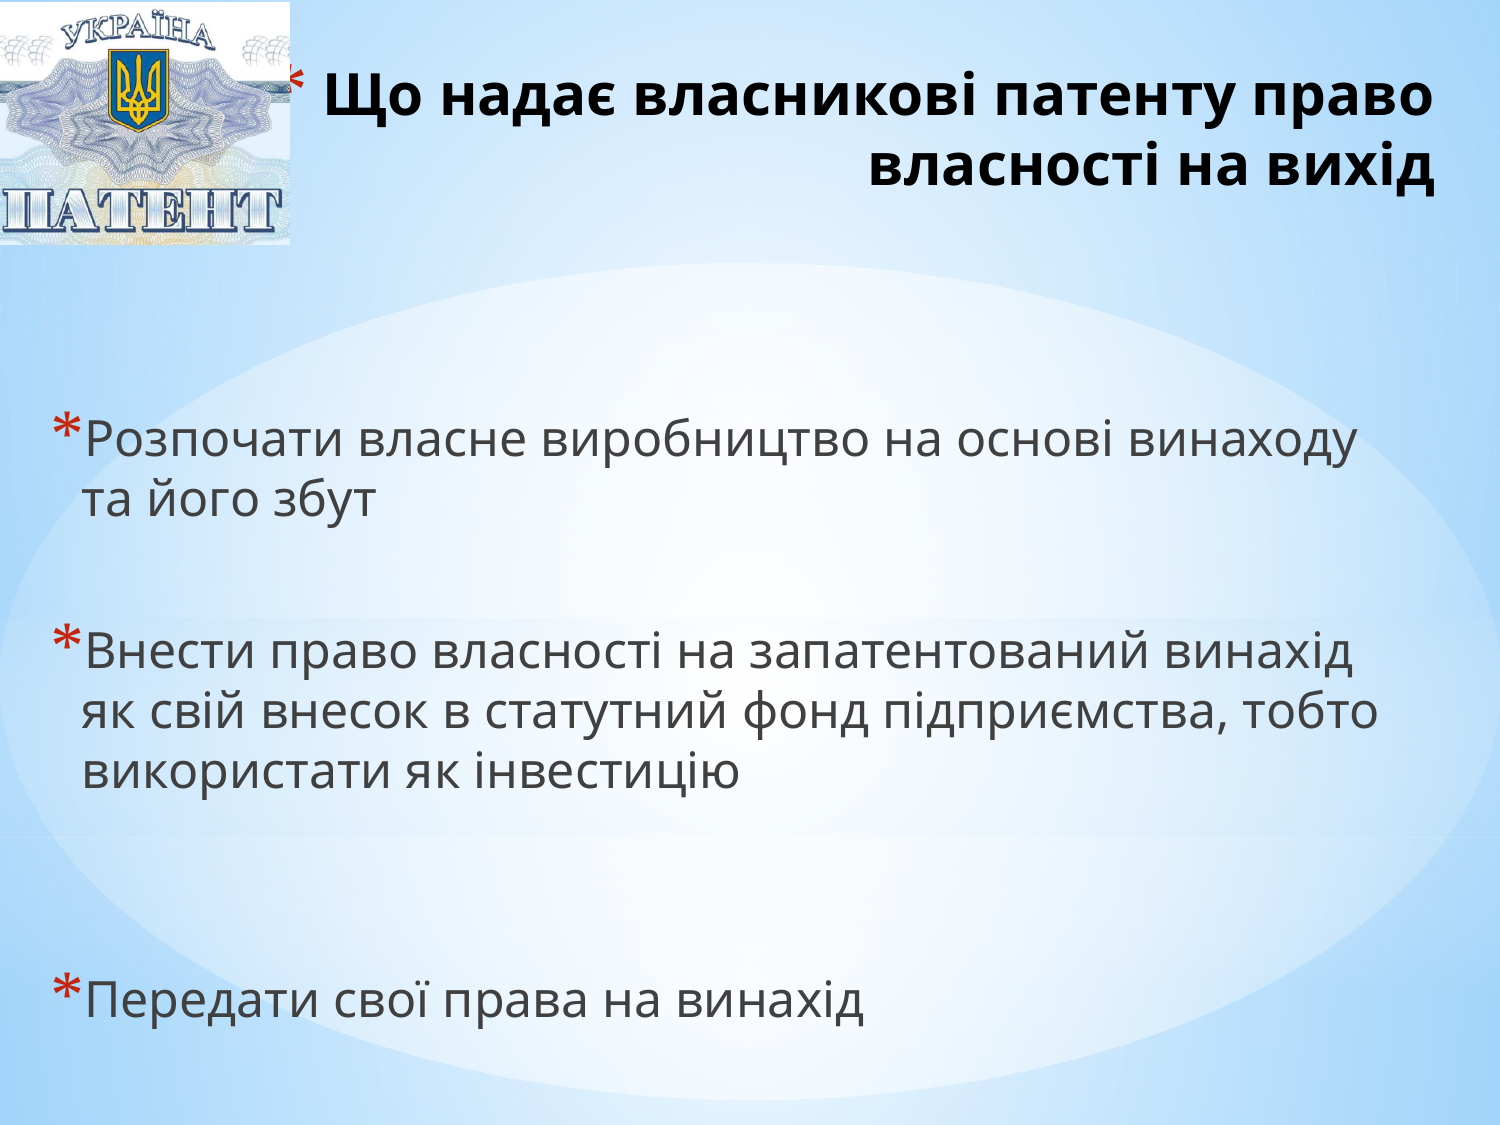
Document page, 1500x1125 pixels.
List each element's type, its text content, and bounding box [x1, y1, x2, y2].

title Що надає власникові патенту право власності на вихід [295, 50, 1450, 238]
text_box Розпочати власне виробництво на основі винаходу та його збут Внести право власності на запатентований винахід як свій внесок в статутний фонд підприємства, тобто використати як інвестицію Передати свої права на винахід [29, 398, 1435, 1074]
picture [0, 2, 290, 245]
